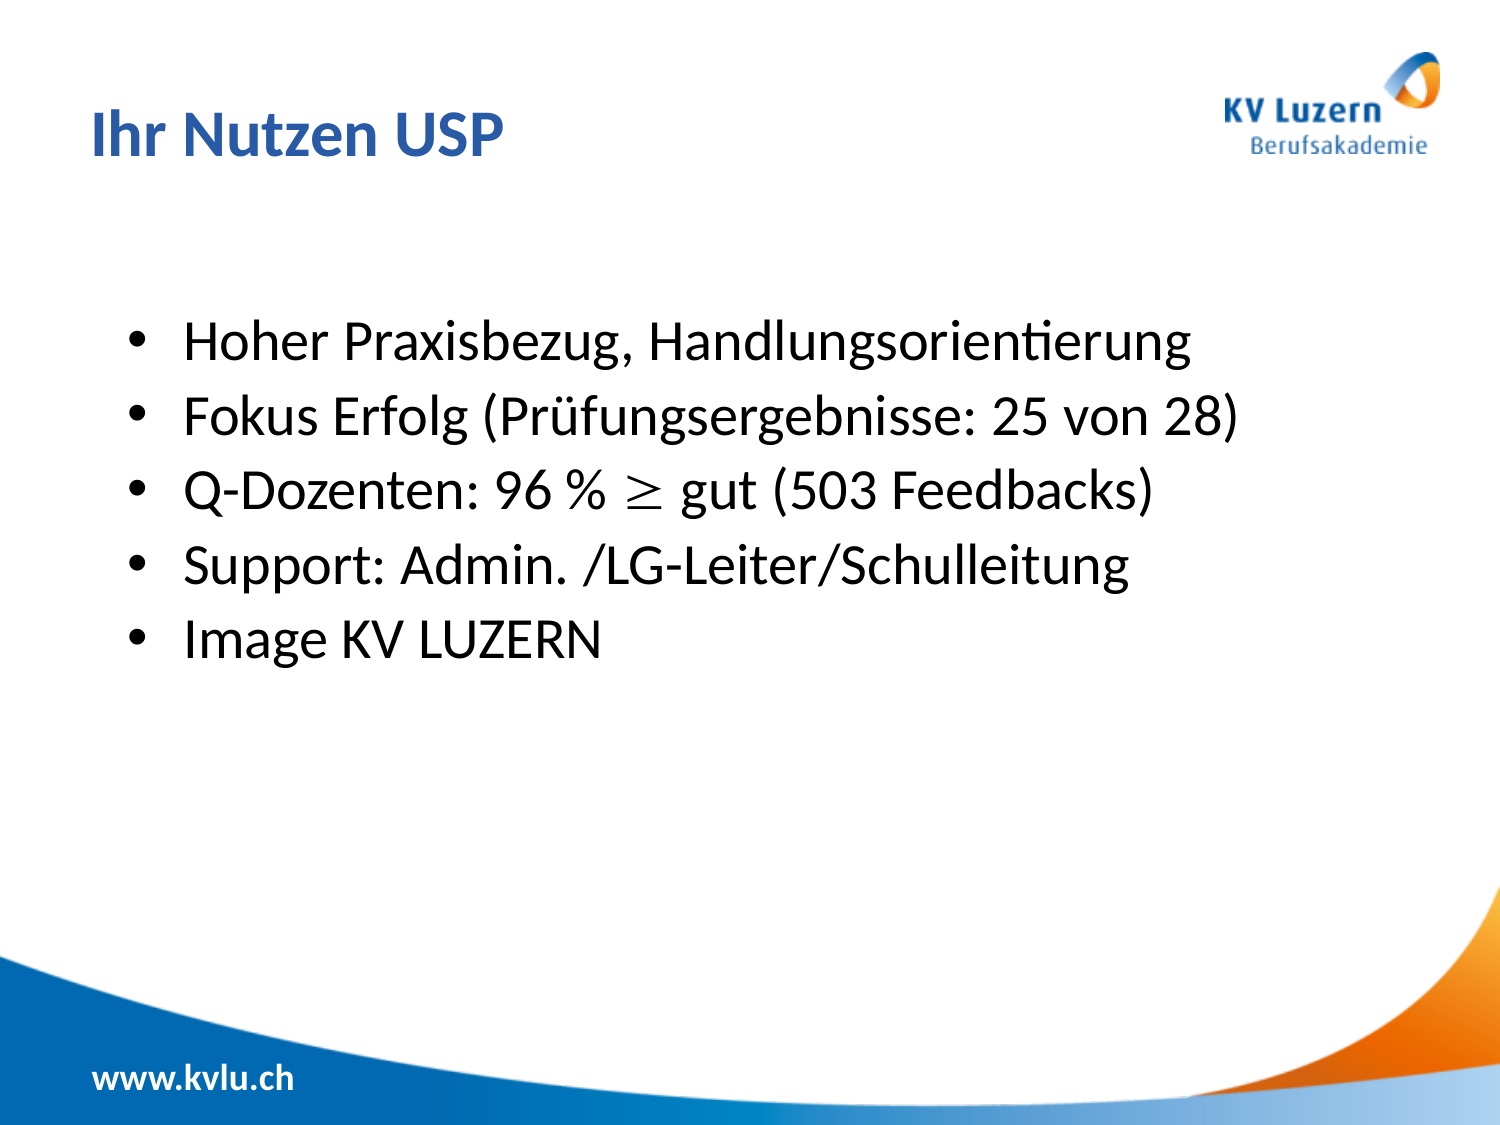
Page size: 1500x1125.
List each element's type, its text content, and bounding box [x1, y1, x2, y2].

list Hoher Praxisbezug, Handlungsorientierung Fokus Erfolg (Prüfungsergebnisse: 25 von 28) Q-Dozenten: 96 %  gut (503 Feedbacks) Support: Admin. /LG-Leiter/Schulleitung Image KV LUZERN [112, 302, 1473, 858]
footer www.kvlu.ch [76, 1045, 552, 1106]
picture [0, 866, 1500, 1125]
title Ihr Nutzen USP [75, 52, 1199, 208]
picture [1225, 52, 1440, 154]
